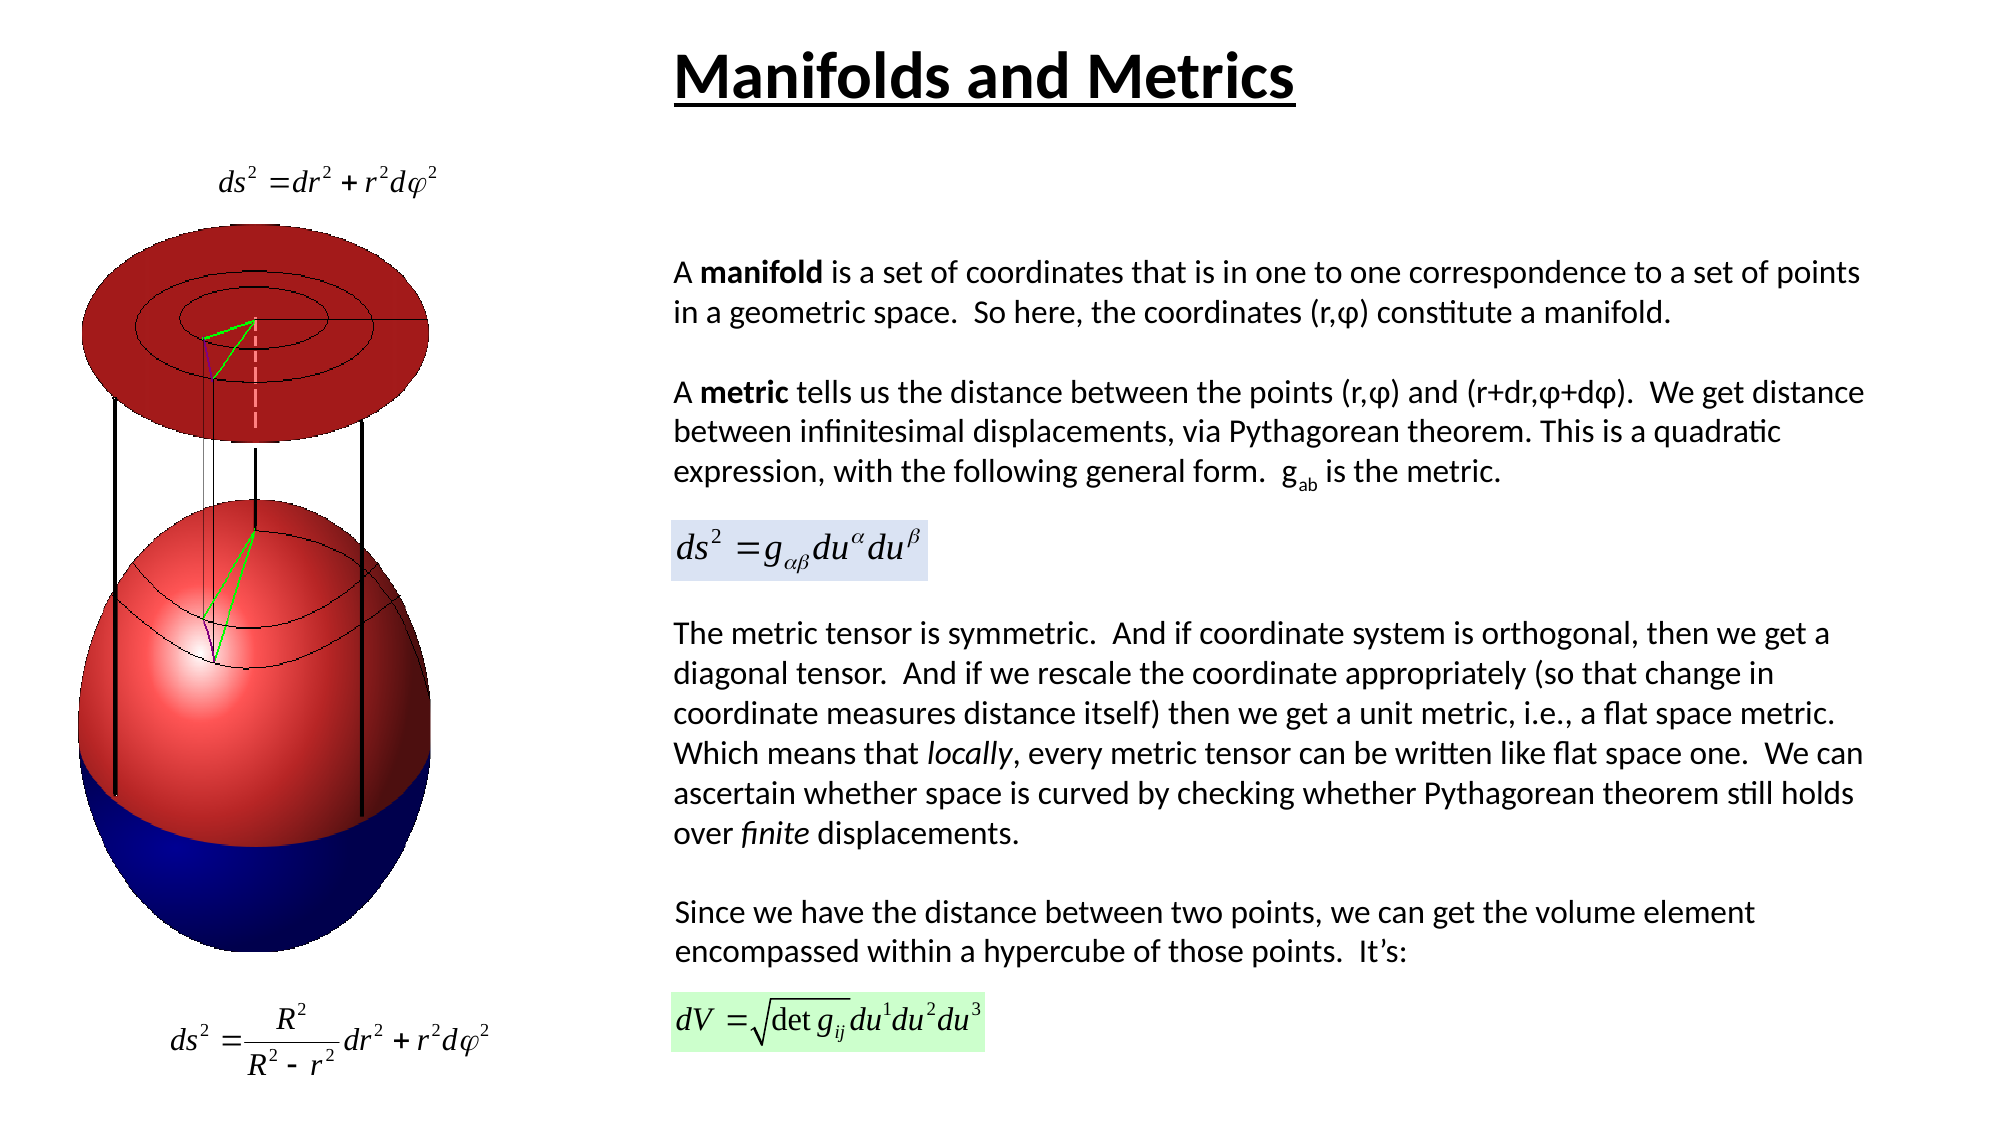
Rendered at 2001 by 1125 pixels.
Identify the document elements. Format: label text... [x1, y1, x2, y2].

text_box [165, 994, 497, 1082]
text_box Since we have the distance between two points, we can get the volume element encompassed within a hypercube of those points. It’s: [660, 882, 1955, 977]
text_box A manifold is a set of coordinates that is in one to one correspondence to a set of points in a geometric space. So here, the coordinates (r,φ) constitute a manifold. A metric tells us the distance between the points (r,φ) and (r+dr,φ+dφ). We get distance between infinitesimal displacements, via Pythagorean theorem. This is a quadratic expression, with the following general form. gab is the metric. [658, 242, 1888, 503]
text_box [213, 158, 444, 206]
text_box The metric tensor is symmetric. And if coordinate system is orthogonal, then we get a diagonal tensor. And if we rescale the coordinate appropriately (so that change in coordinate measures distance itself) then we get a unit metric, i.e., a flat space metric. Which means that locally, every metric tensor can be written like flat space one. We can ascertain whether space is curved by checking whether Pythagorean theorem still holds over finite displacements. [658, 603, 1904, 859]
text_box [78, 220, 556, 995]
text_box Manifolds and Metrics [658, 24, 1312, 120]
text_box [670, 991, 985, 1053]
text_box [670, 519, 928, 582]
